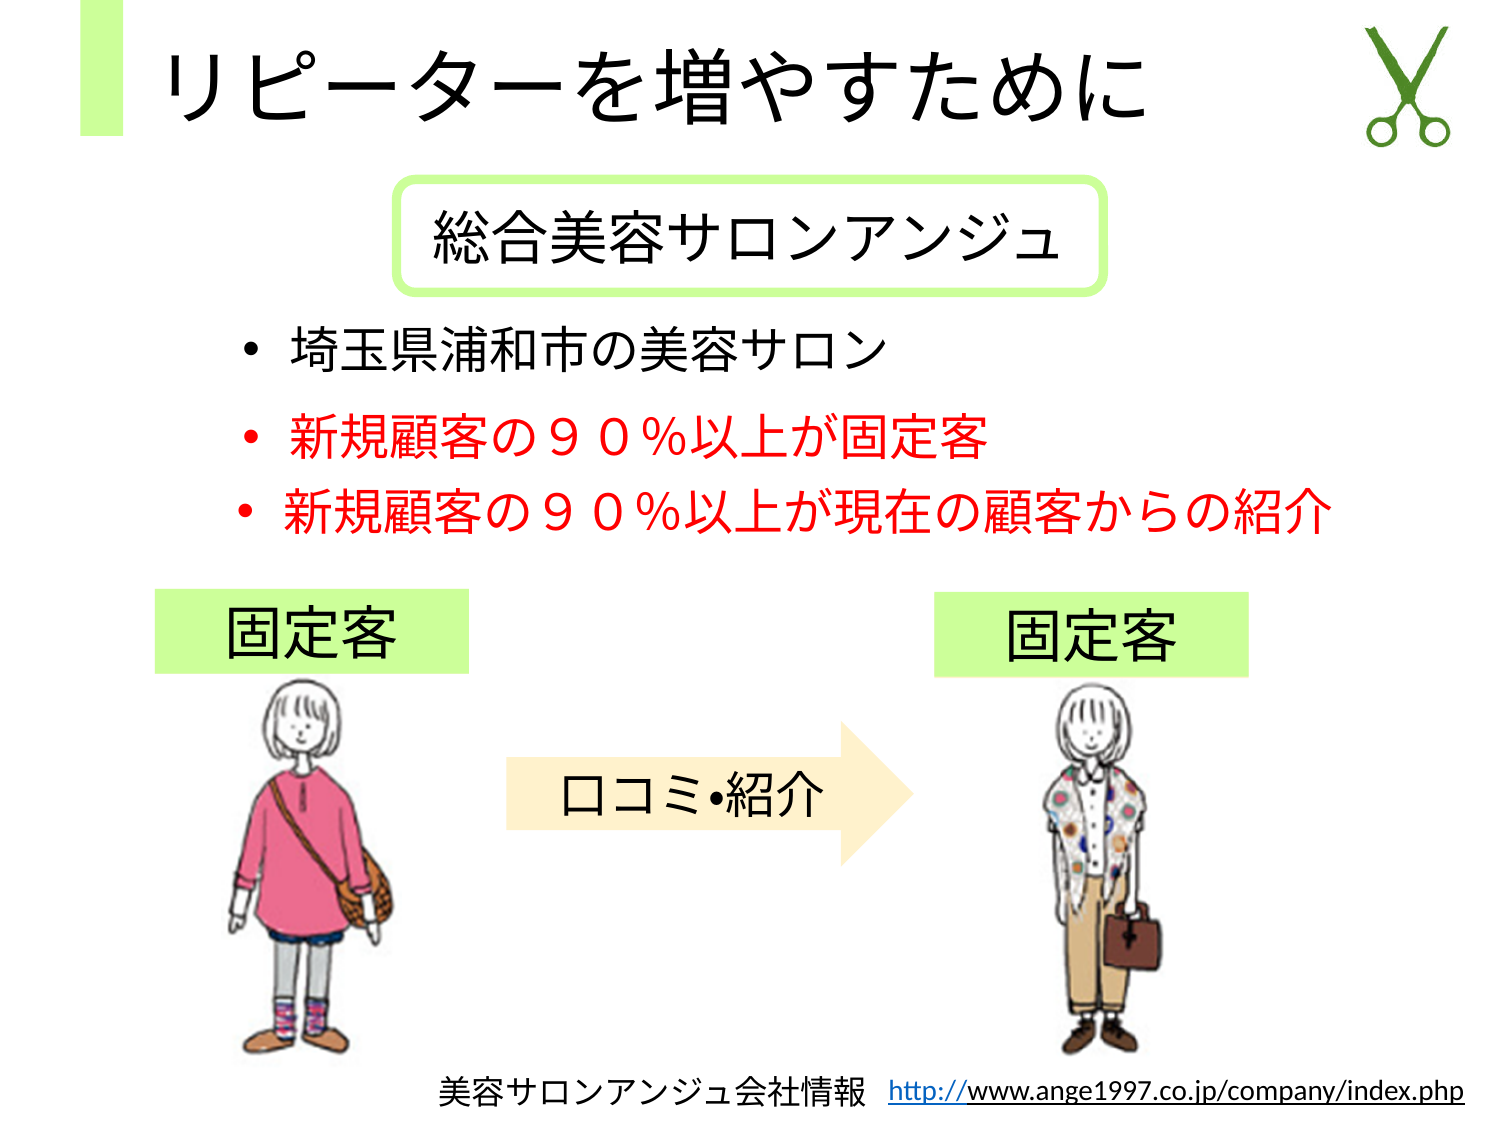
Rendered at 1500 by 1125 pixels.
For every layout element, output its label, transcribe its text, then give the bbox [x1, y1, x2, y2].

picture [221, 668, 402, 1072]
text_box 埼玉県浦和市の美容サロン [227, 311, 1344, 386]
text_box 固定客 [934, 591, 1249, 677]
text_box 新規顧客の９０％以上が固定客 [227, 398, 1344, 473]
text_box 美容サロンアンジュ会社情報 [424, 1064, 996, 1119]
text_box 総合美容サロンアンジュ [395, 178, 1105, 294]
text_box 口コミ・紹介 [505, 718, 916, 870]
text_box [79, 0, 124, 137]
text_box 固定客 [154, 588, 469, 674]
picture [1018, 677, 1189, 1069]
title リピーターを増やすために [138, 24, 1433, 160]
picture [1356, 23, 1453, 148]
text_box http://www.ange1997.co.jp/company/index.php [873, 1064, 1500, 1115]
text_box 新規顧客の９０％以上が現在の顧客からの紹介 [221, 473, 1374, 548]
